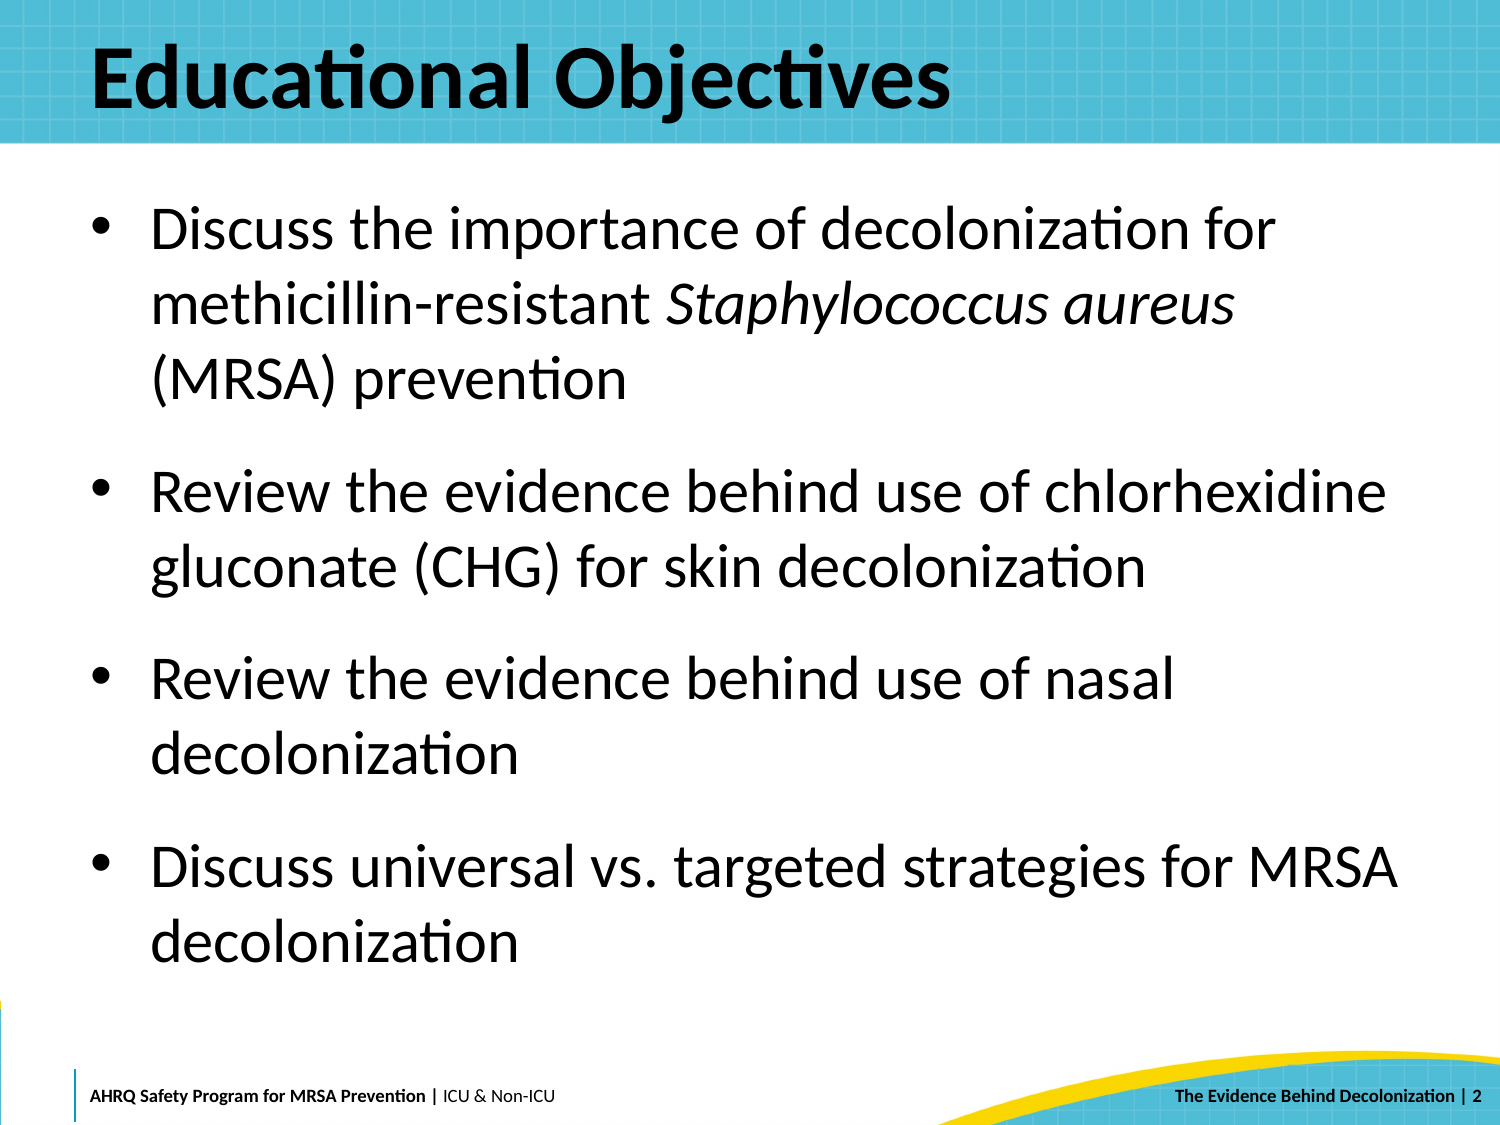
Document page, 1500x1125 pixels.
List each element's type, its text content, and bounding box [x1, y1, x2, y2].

picture [0, 0, 1500, 1125]
list Discuss the importance of decolonization for methicillin-resistant Staphylococcus aureus (MRSA) prevention Review the evidence behind use of chlorhexidine gluconate (CHG) for skin decolonization Review the evidence behind use of nasal decolonization Discuss universal vs. targeted strategies for MRSA decolonization [75, 179, 1425, 1035]
slide_number | 2 [1455, 1065, 1500, 1125]
title Educational Objectives [75, 0, 1425, 150]
